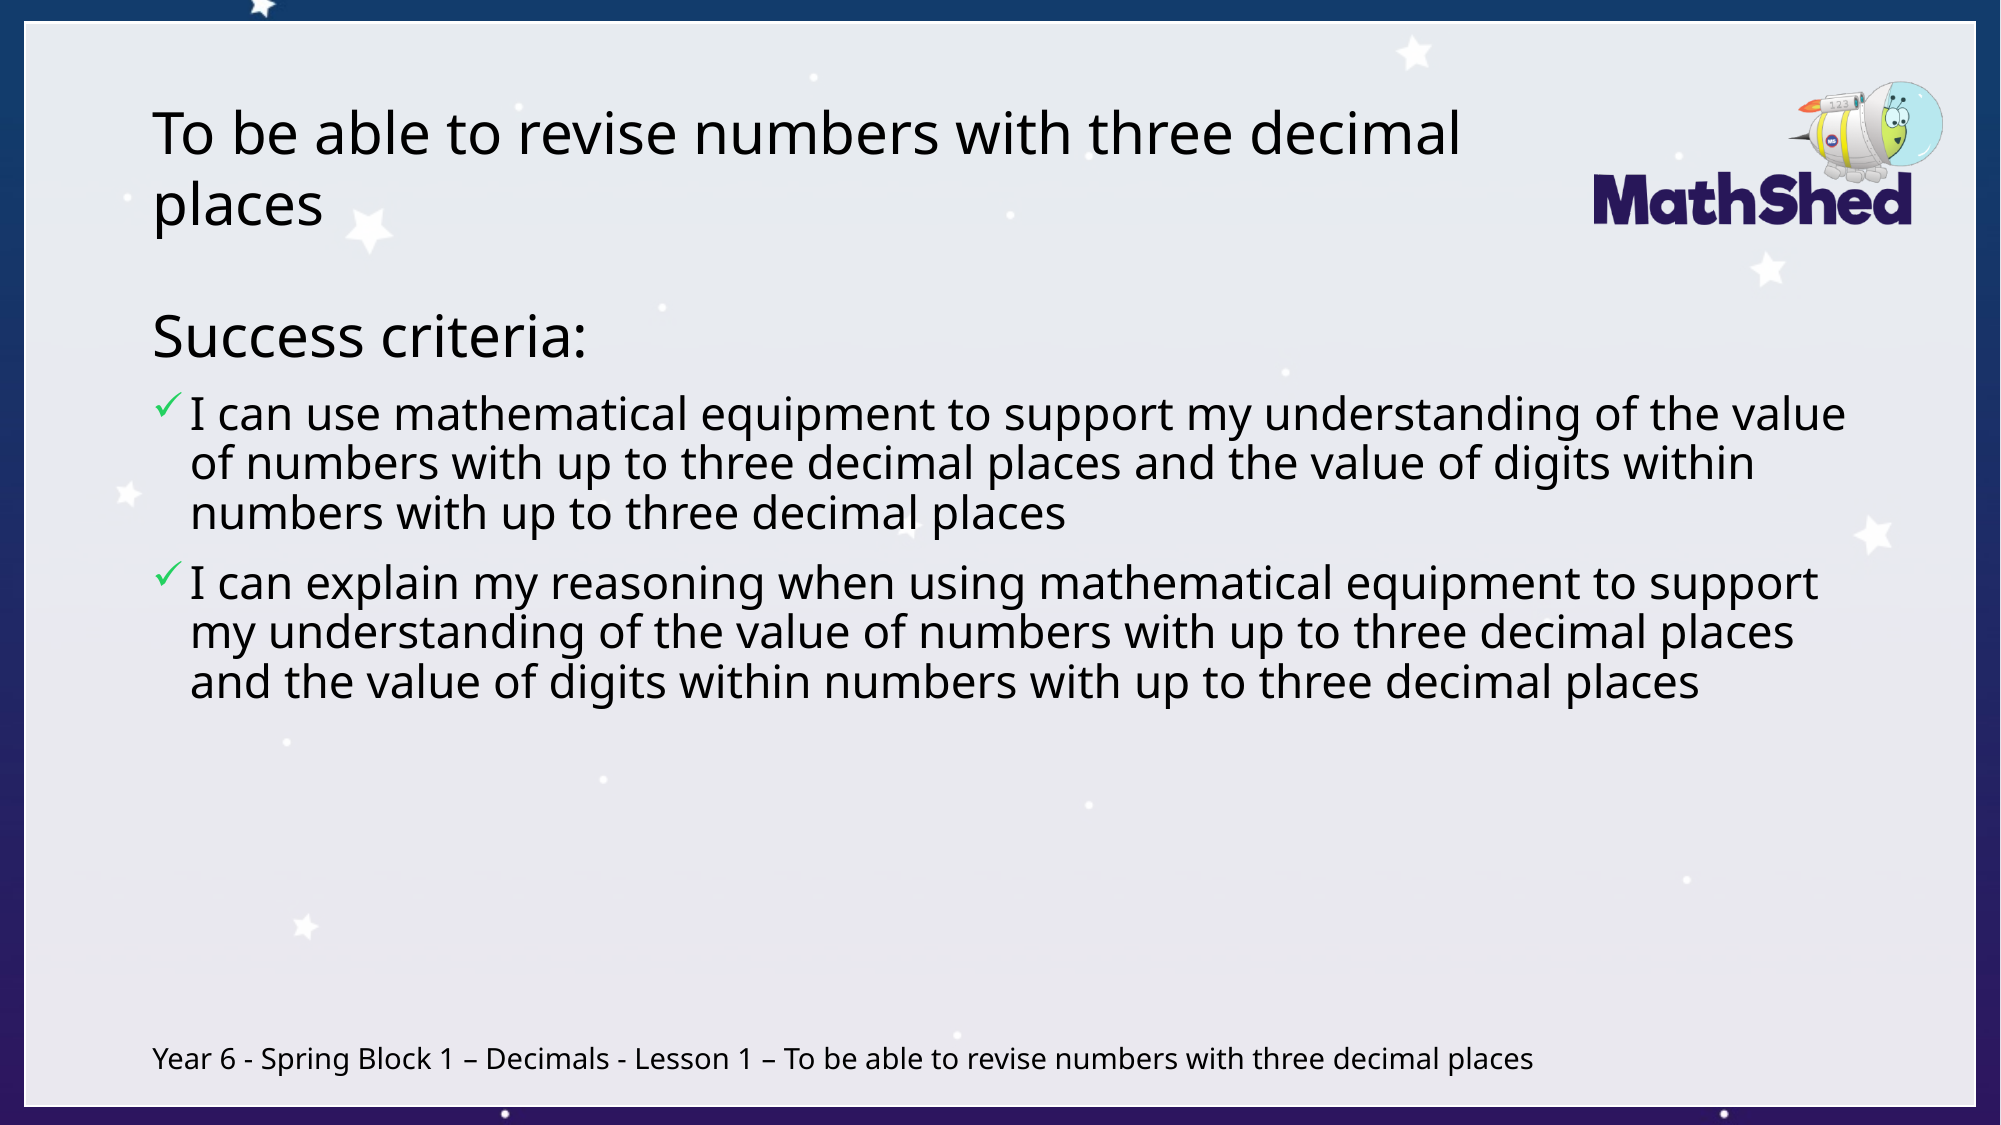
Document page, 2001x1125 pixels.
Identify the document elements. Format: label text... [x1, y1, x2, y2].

footer Year 6 - Spring Block 1 – Decimals - Lesson 1 – To be able to revise numbers with three decimal places [137, 1033, 2000, 1093]
list Success criteria: I can use mathematical equipment to support my understanding of the value of numbers with up to three decimal places and the value of digits within numbers with up to three decimal places I can explain my reasoning when using mathematical equipment to support my understanding of the value of numbers with up to three decimal places and the value of digits within numbers with up to three decimal places [137, 299, 1898, 1014]
title To be able to revise numbers with three decimal places [137, 59, 1578, 278]
picture [0, 0, 2001, 1125]
